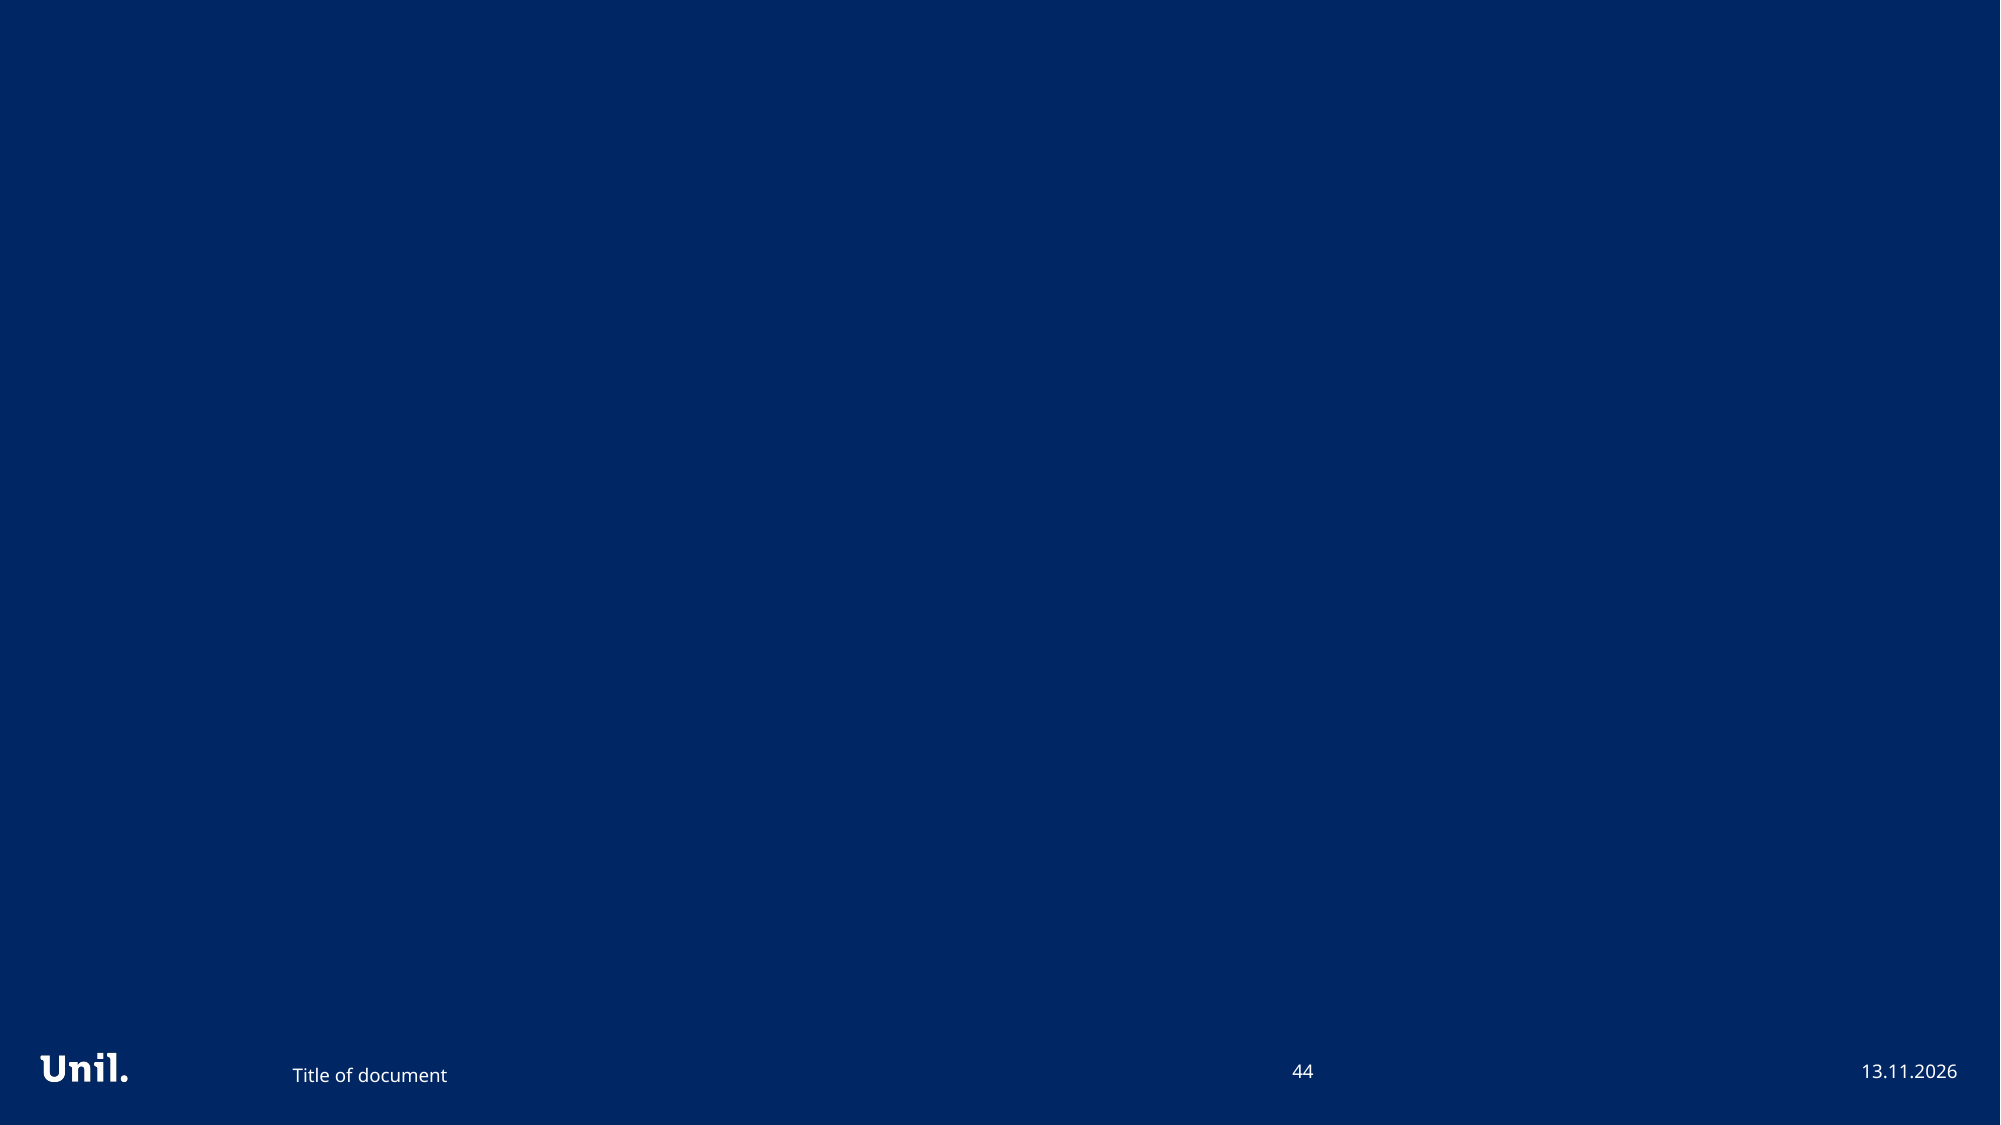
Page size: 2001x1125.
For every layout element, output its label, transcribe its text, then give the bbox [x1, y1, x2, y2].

slide_number 44 [1250, 1037, 1355, 1086]
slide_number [1789, 1026, 1958, 1086]
picture [27, 1042, 141, 1095]
footer Title of document [292, 1011, 1048, 1087]
